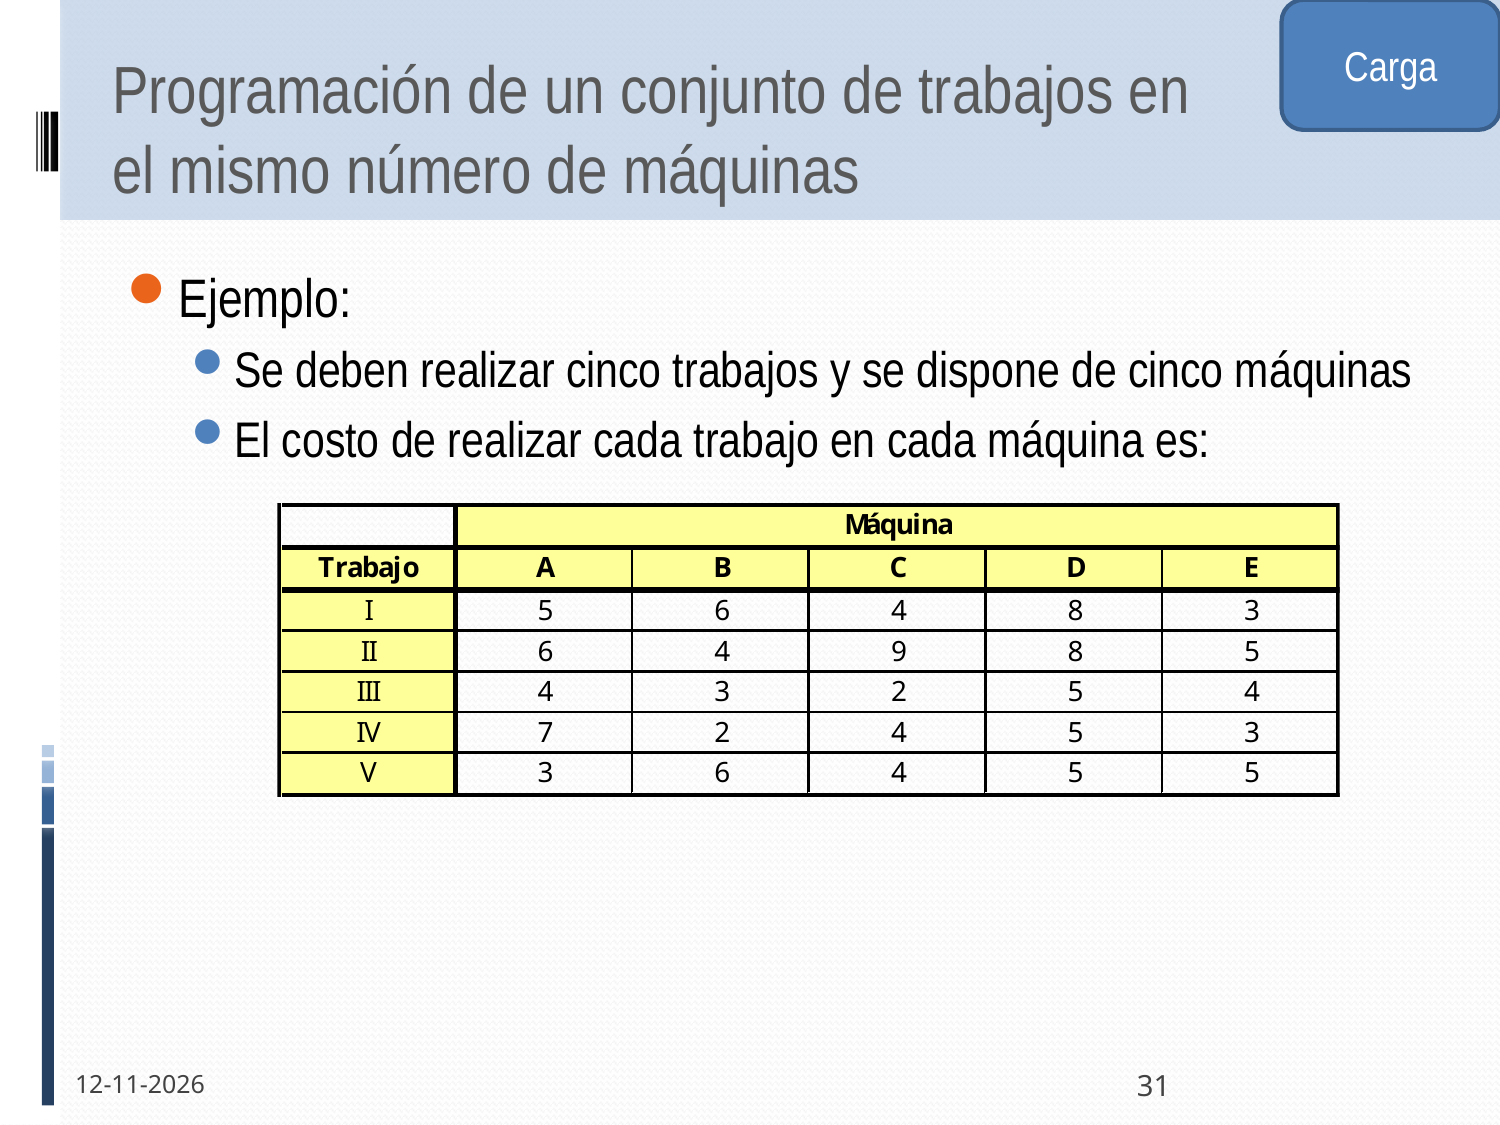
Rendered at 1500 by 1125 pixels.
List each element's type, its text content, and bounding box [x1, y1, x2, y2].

text_box [271, 505, 1346, 810]
picture [277, 503, 1341, 797]
title Programación de un conjunto de trabajos en el mismo número de máquinas [111, 18, 1247, 207]
slide_number 31 [1045, 1046, 1171, 1107]
text_box Carga [1279, 0, 1500, 132]
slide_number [75, 1042, 243, 1103]
list Ejemplo: Se deben realizar cinco trabajos y se dispone de cinco máquinas El costo de realizar cada trabajo en cada máquina es: [111, 255, 1436, 1038]
